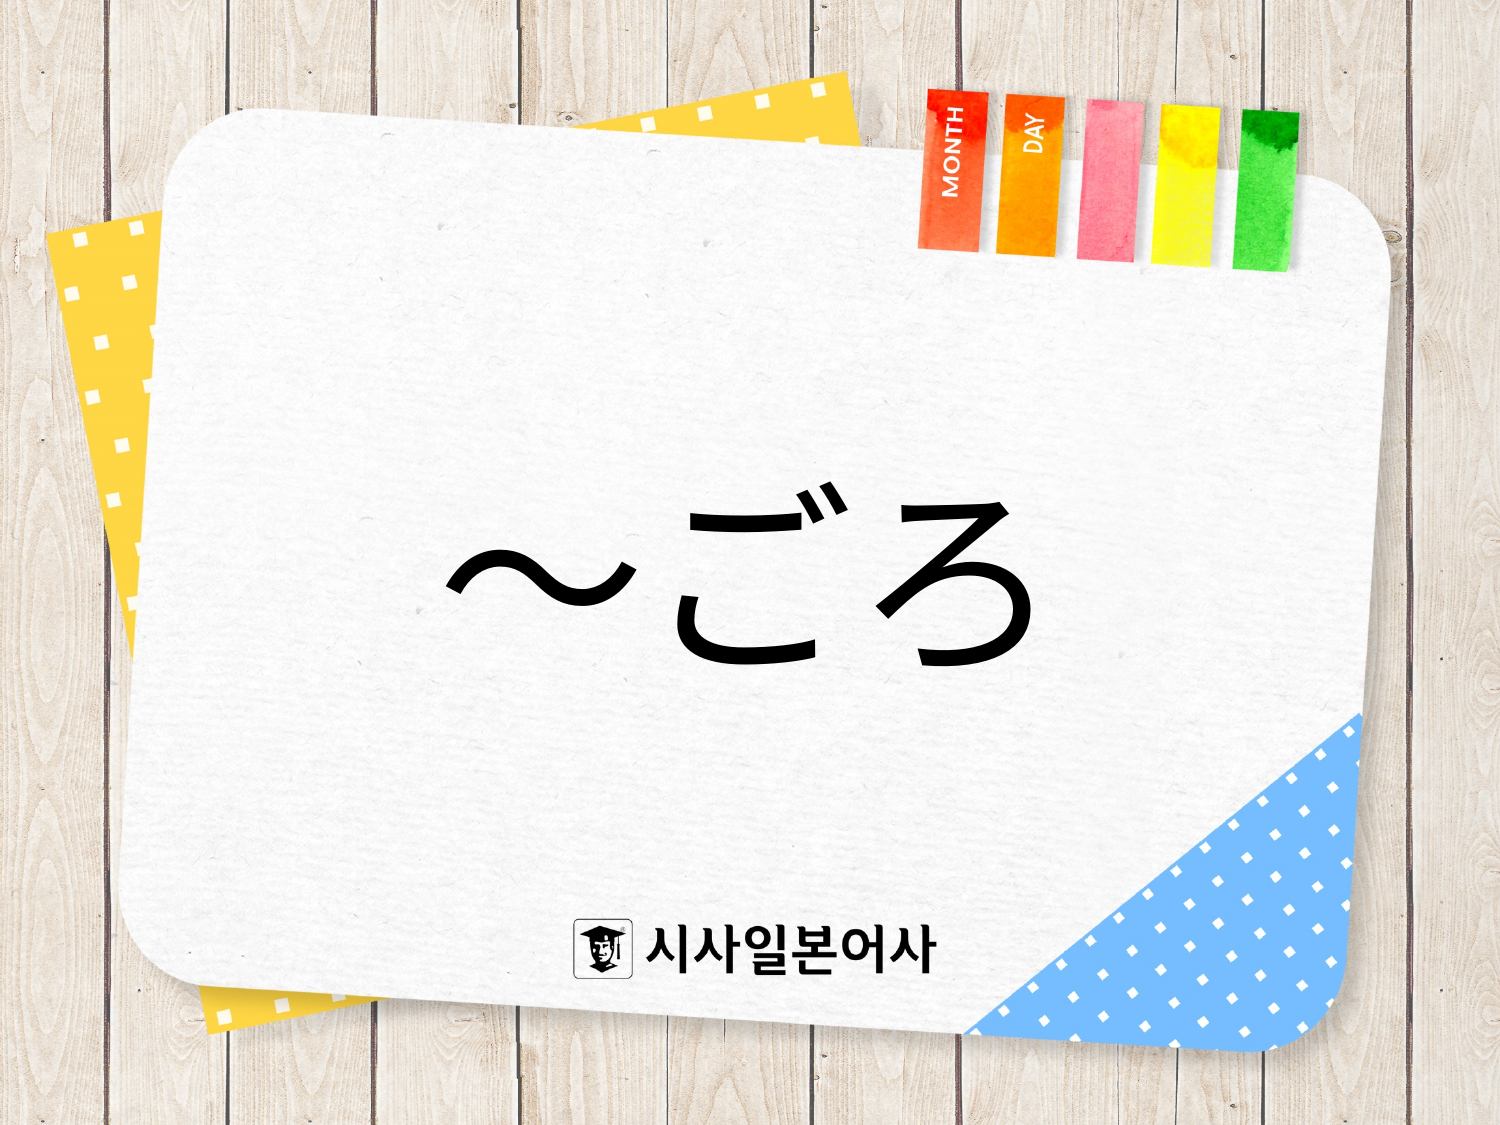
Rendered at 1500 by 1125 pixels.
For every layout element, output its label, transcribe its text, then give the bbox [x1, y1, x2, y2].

title ～ごろ [75, 338, 1425, 811]
picture [0, 0, 1500, 1125]
